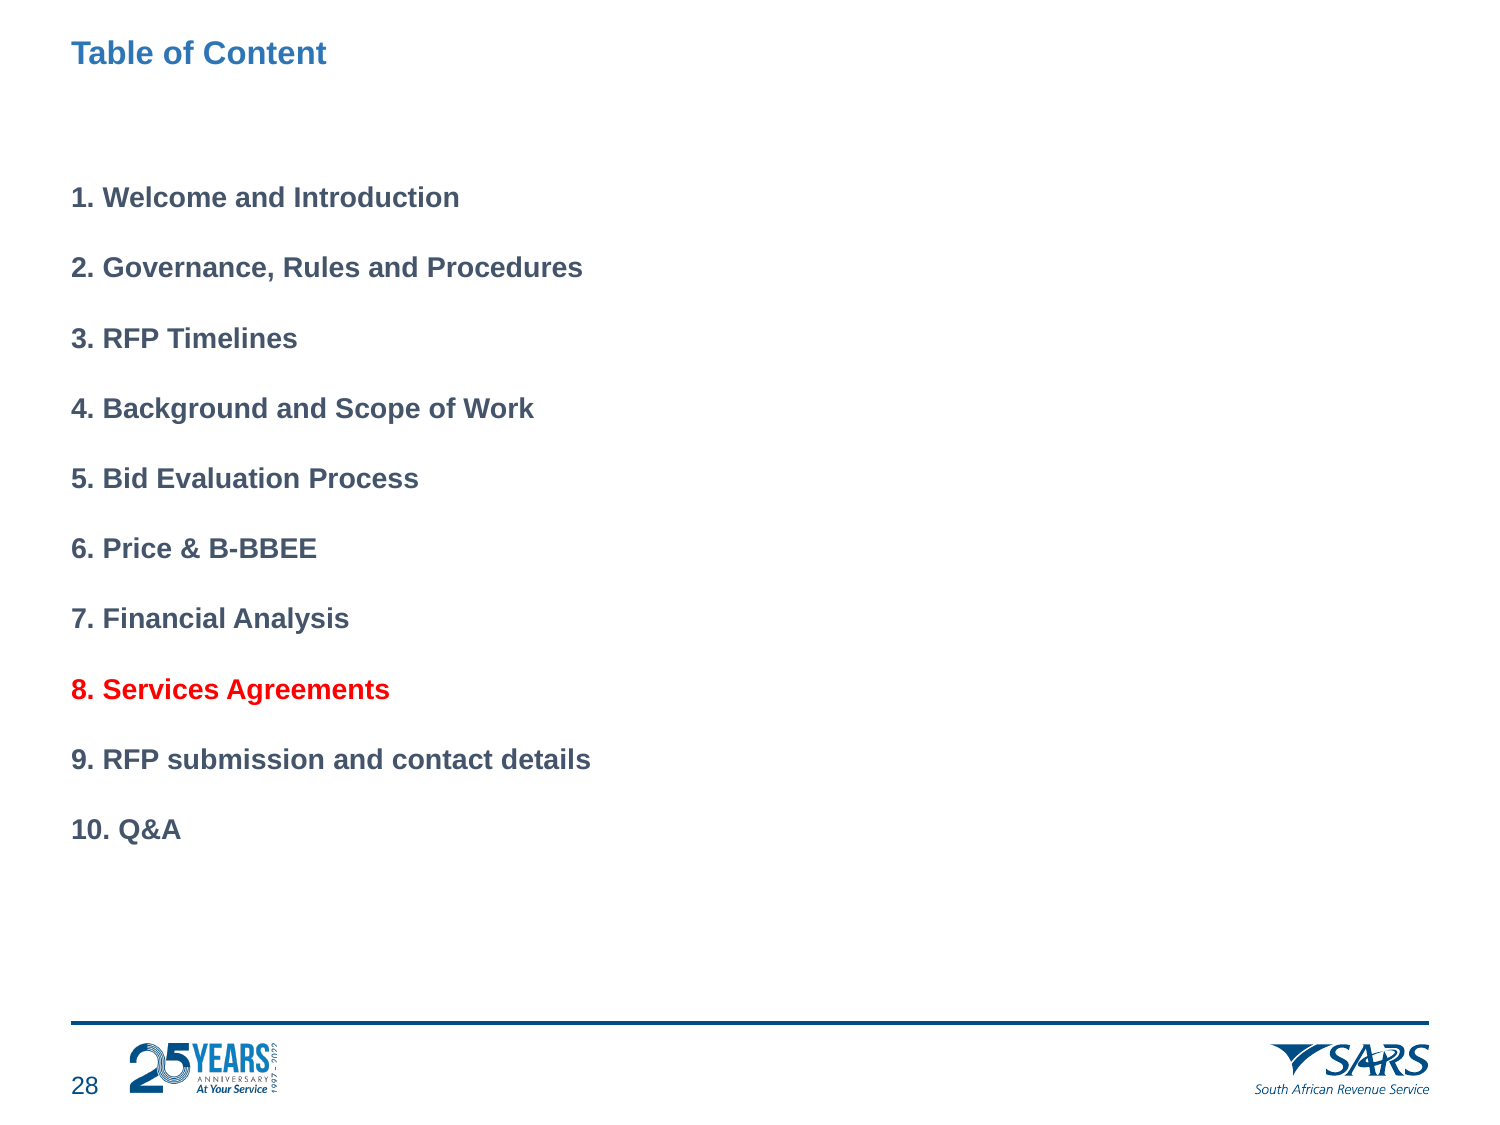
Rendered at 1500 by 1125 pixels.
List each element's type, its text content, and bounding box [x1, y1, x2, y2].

slide_number 27 [56, 1054, 394, 1115]
list 1. Welcome and Introduction 2. Governance, Rules and Procedures 3. RFP Timelines 4. Background and Scope of Work 5. Bid Evaluation Process 6. Price & B-BBEE 7. Financial Analysis 8. Services Agreements 9. RFP submission and contact details 10. Q&A [56, 159, 1430, 857]
title Table of Content [56, 28, 1350, 116]
